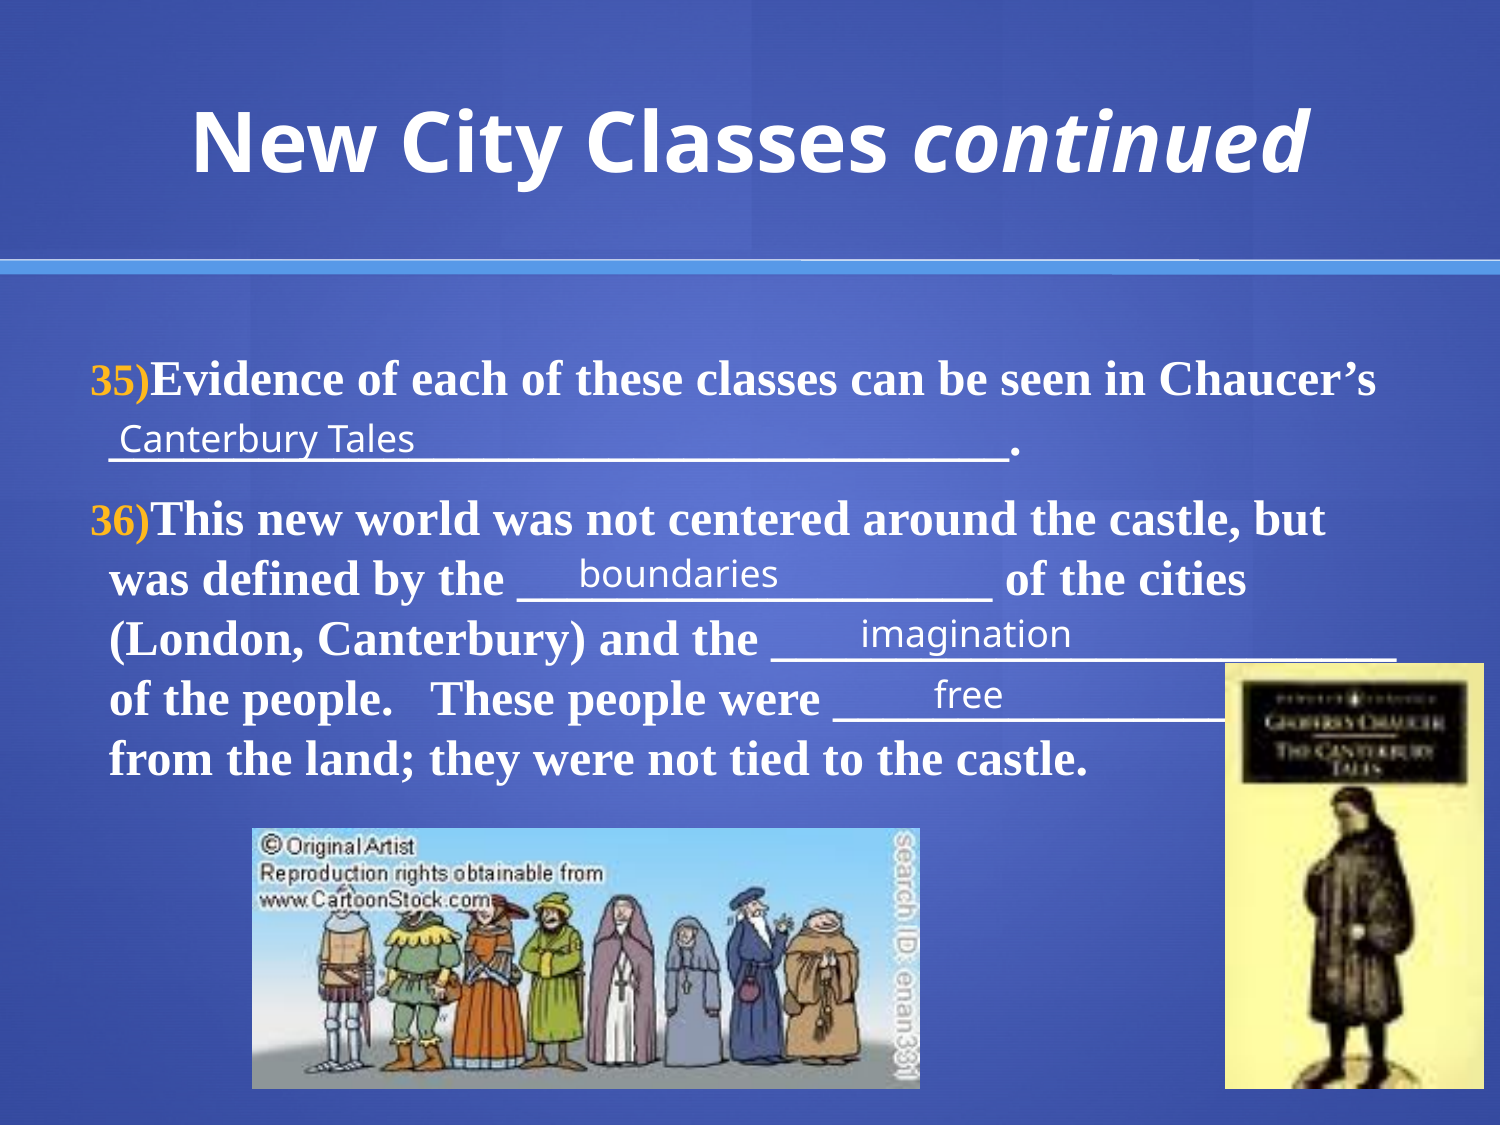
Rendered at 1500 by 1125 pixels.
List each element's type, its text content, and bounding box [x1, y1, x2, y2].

text_box Canterbury Tales [104, 407, 920, 468]
list Evidence of each of these classes can be seen in Chaucer’s ____________________________________. This new world was not centered around the castle, but was defined by the ___________________ of the cities (London, Canterbury) and the _________________________ of the people. These people were ___________________ from the land; they were not tied to the castle. [75, 337, 1425, 988]
title New City Classes continued [75, 45, 1425, 233]
text_box imagination [845, 602, 1318, 663]
picture [251, 826, 921, 1090]
picture [1223, 662, 1485, 1090]
text_box boundaries [563, 542, 919, 602]
text_box free [919, 663, 1223, 724]
